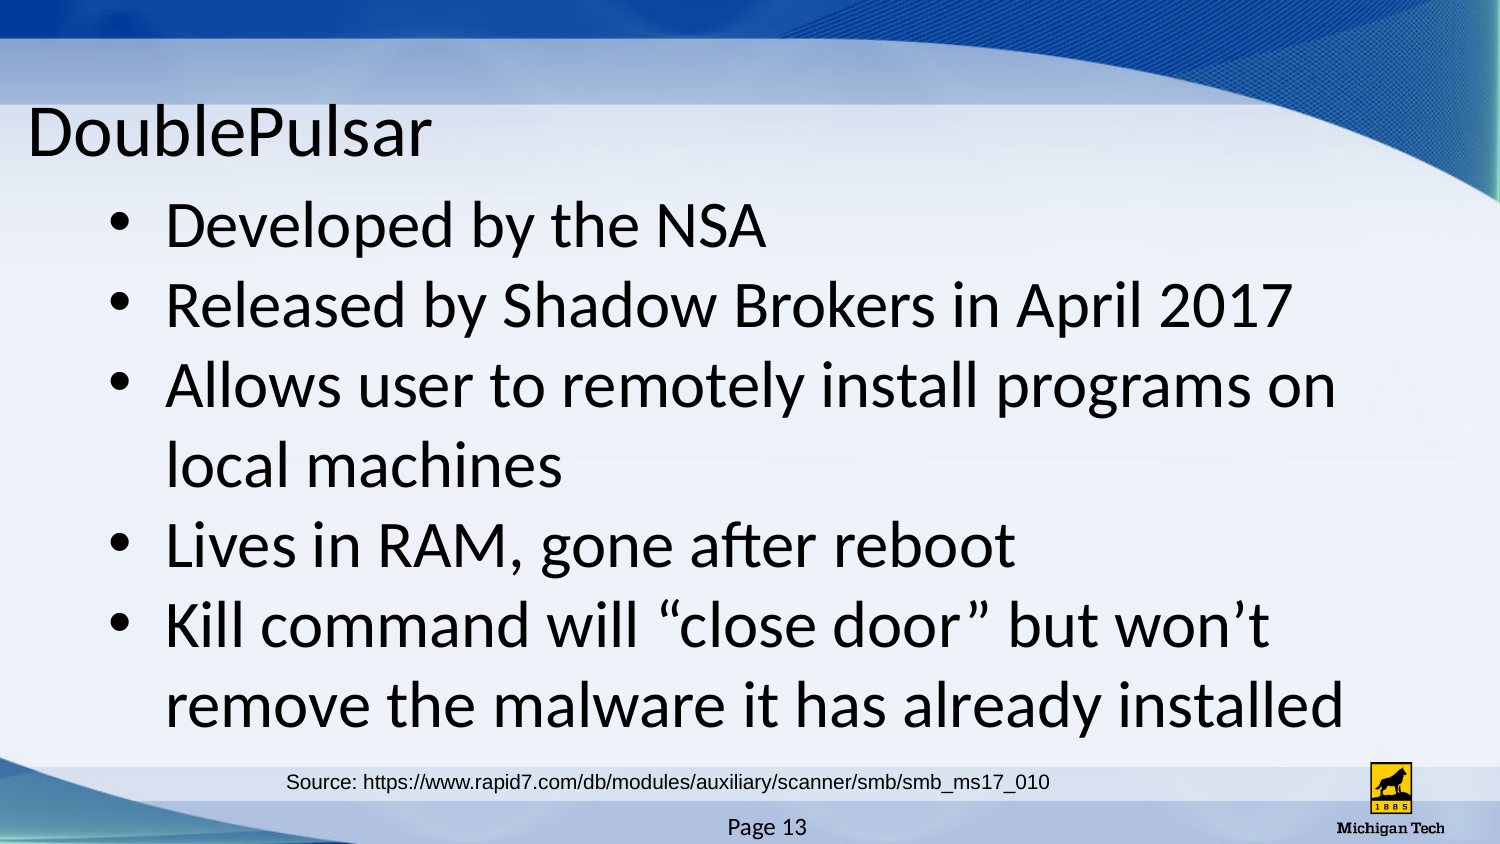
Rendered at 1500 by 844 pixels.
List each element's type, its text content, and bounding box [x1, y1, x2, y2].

text_box Source: https://www.rapid7.com/db/modules/auxiliary/scanner/smb/smb_ms17_010 [271, 748, 1353, 801]
list Developed by the NSA Released by Shadow Brokers in April 2017 Allows user to remotely install programs on local machines Lives in RAM, gone after reboot Kill command will “close door” but won’t remove the malware it has already installed [75, 173, 1425, 774]
picture [0, 0, 1500, 844]
title DoublePulsar [12, 56, 1263, 197]
